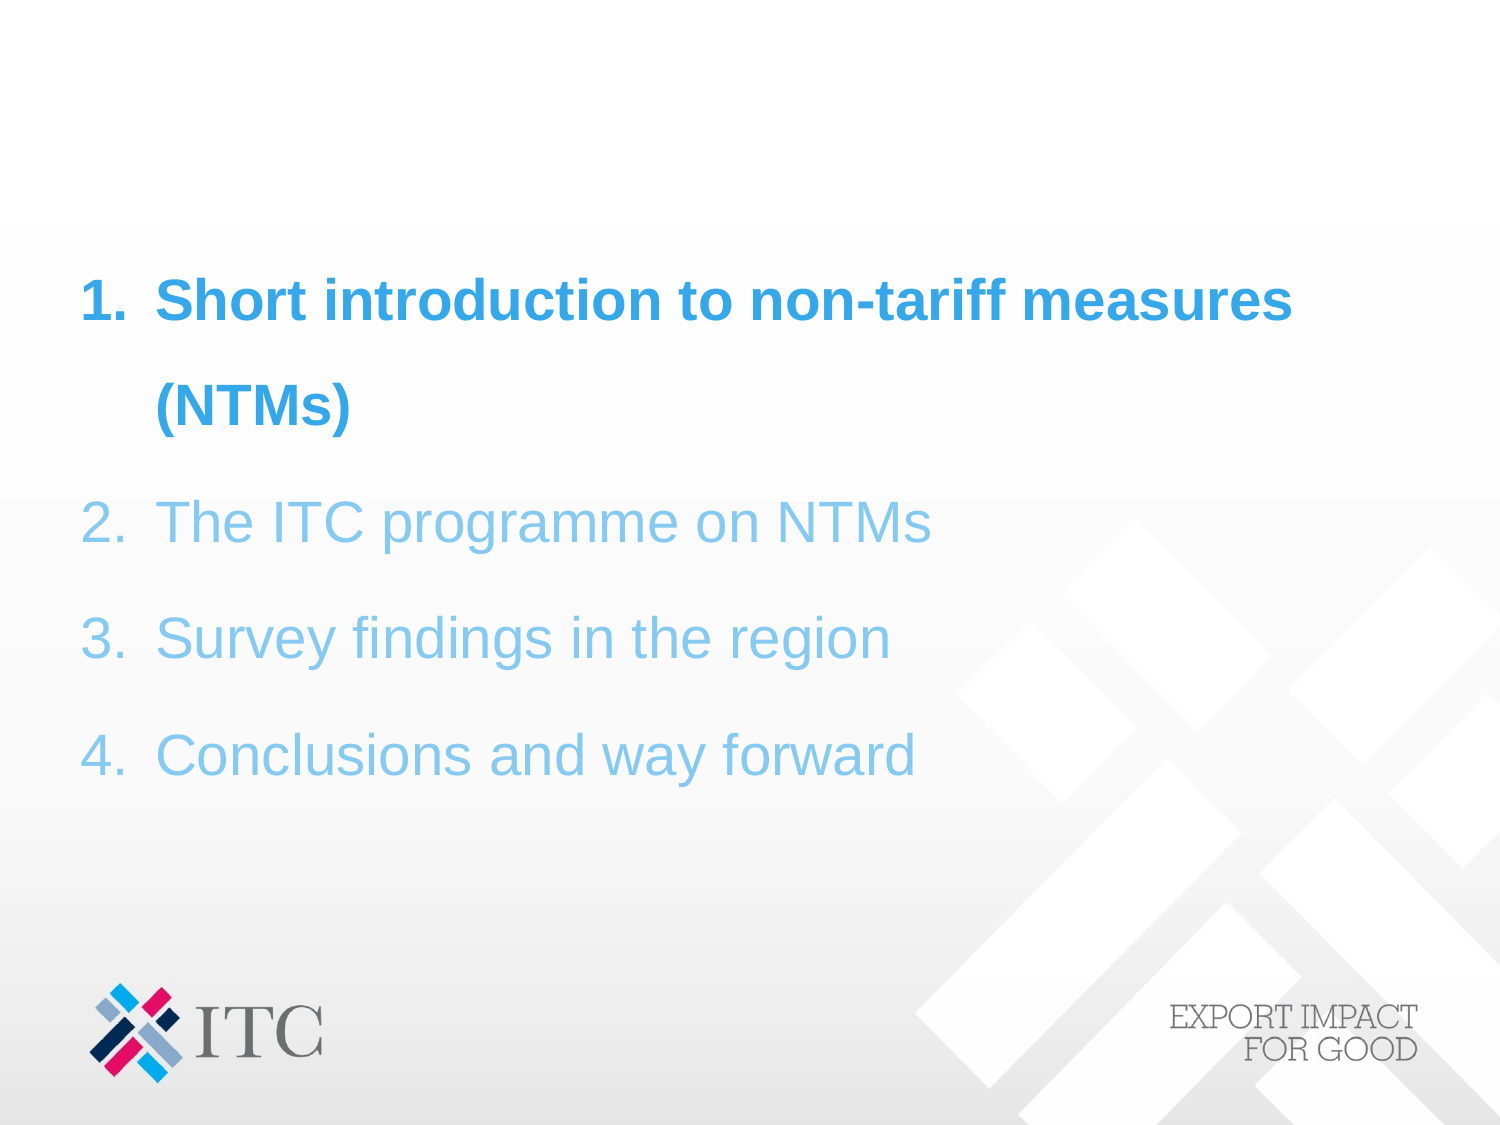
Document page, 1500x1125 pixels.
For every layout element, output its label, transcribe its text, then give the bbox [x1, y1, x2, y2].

picture [0, 0, 1500, 1125]
list Short introduction to non-tariff measures (NTMs) The ITC programme on NTMs Survey findings in the region Conclusions and way forward [64, 219, 1459, 953]
